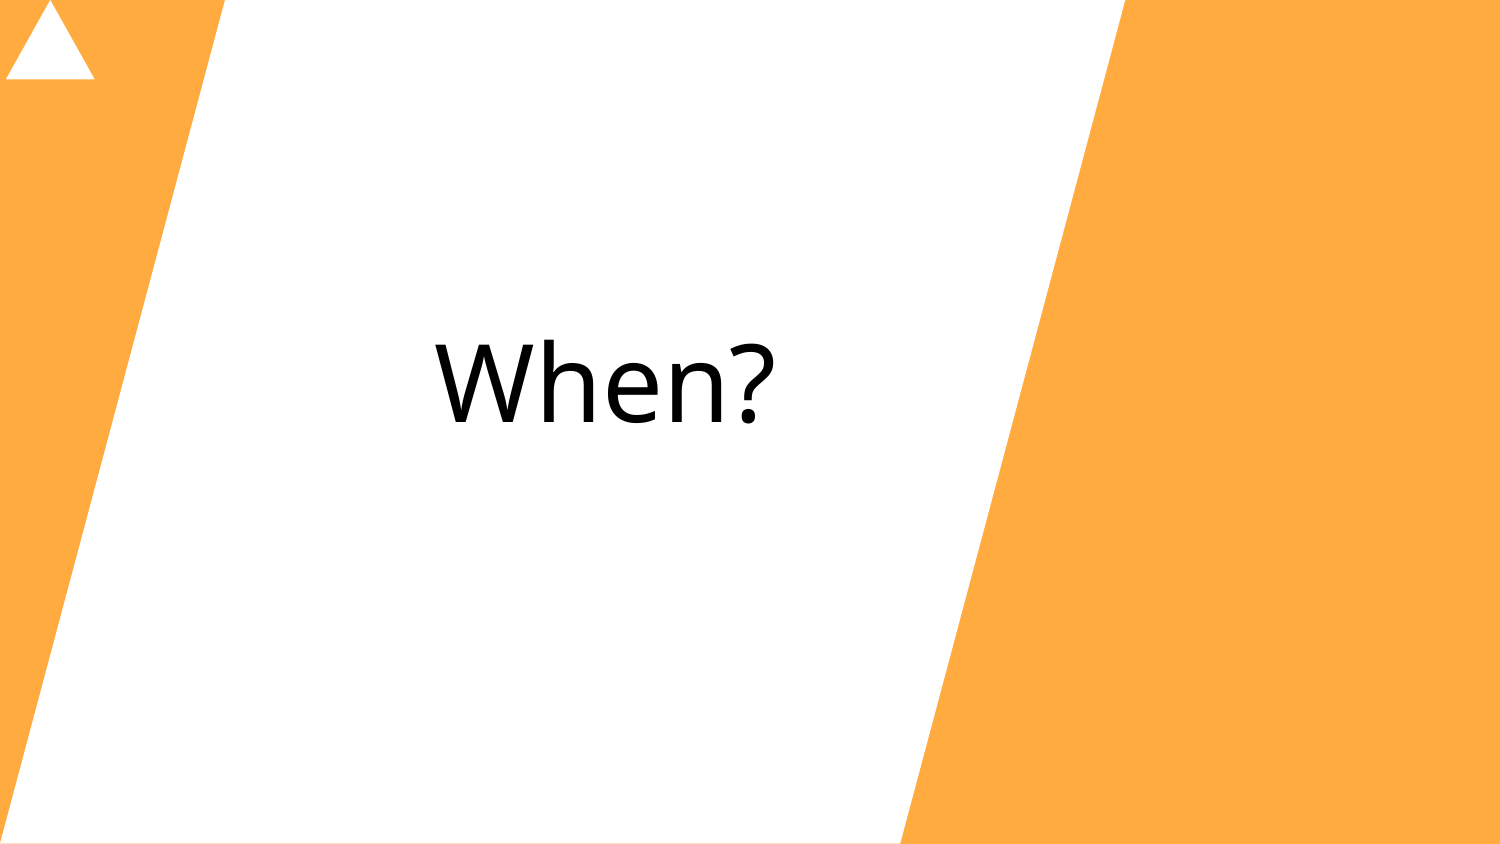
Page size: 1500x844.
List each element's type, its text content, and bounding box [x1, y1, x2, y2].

title When? [51, 45, 1161, 459]
